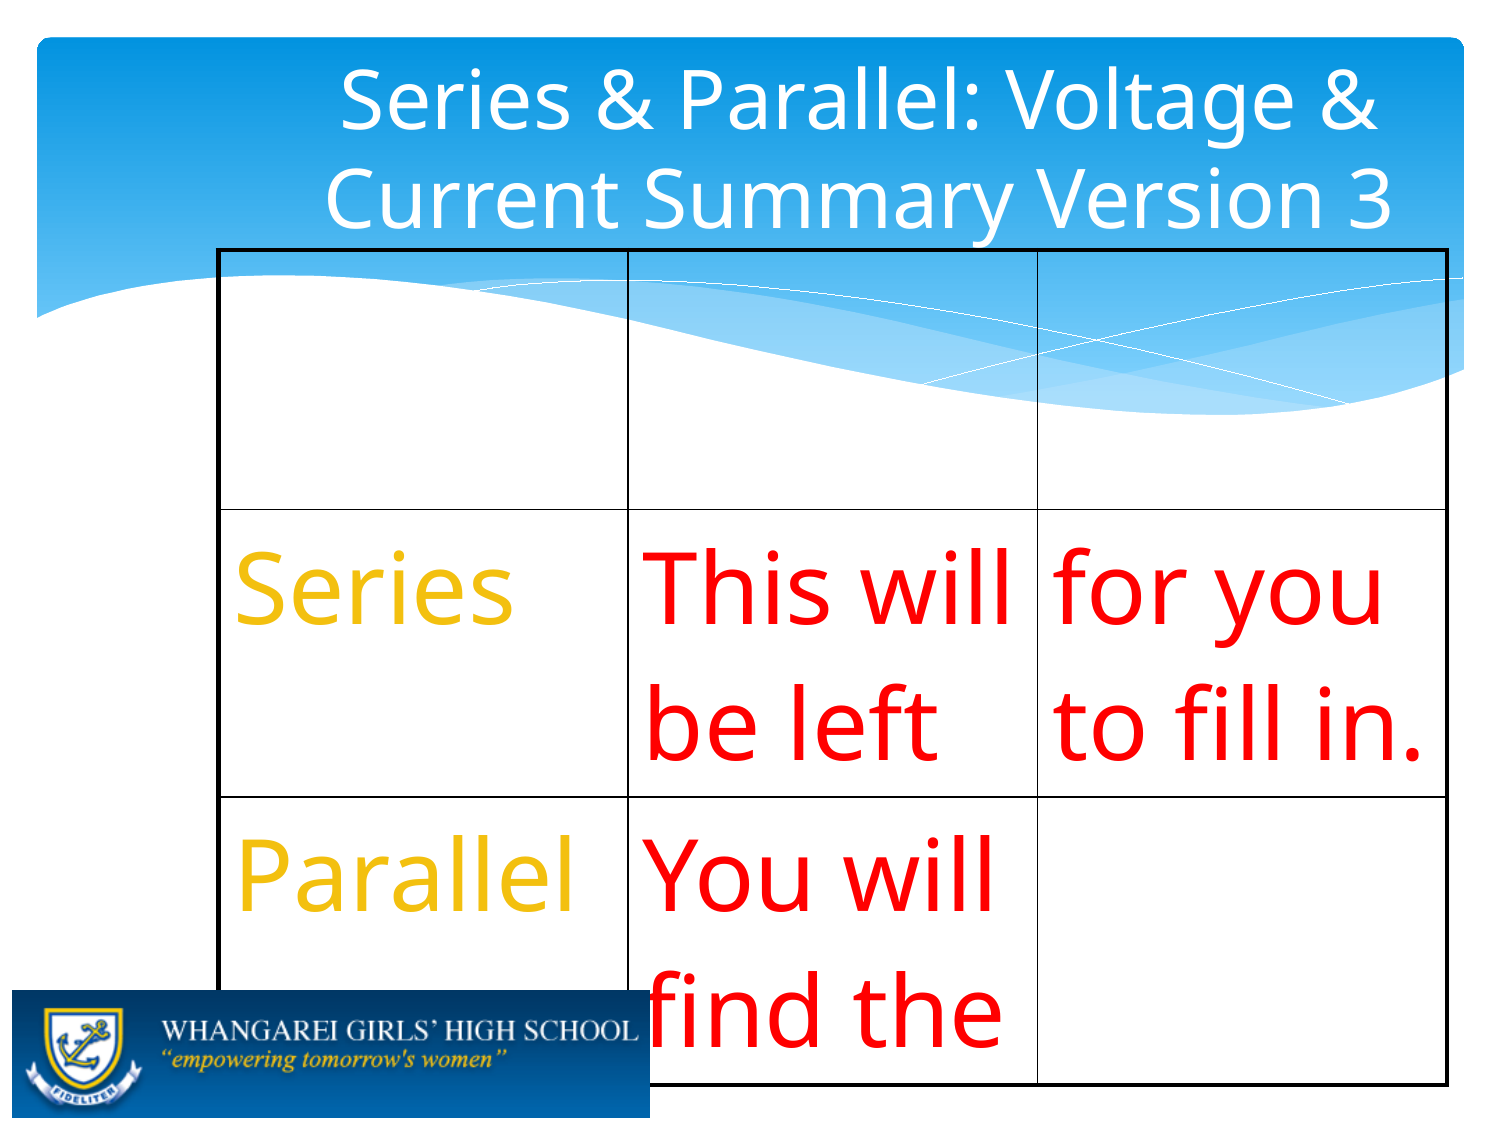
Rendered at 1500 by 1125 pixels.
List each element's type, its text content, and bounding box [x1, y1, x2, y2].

table_cell for you to fill in. [1038, 510, 1445, 796]
table_header [1038, 252, 1445, 509]
picture [12, 990, 651, 1118]
table_cell Parallel [221, 798, 627, 988]
table_cell You will find the [629, 798, 1037, 1083]
table_header [221, 252, 627, 509]
table_header [629, 252, 1037, 509]
table_cell [1038, 798, 1445, 1083]
title Series & Parallel: Voltage & Current Summary Version 3 [253, 37, 1466, 255]
table_cell This will be left [629, 510, 1037, 796]
table_cell Series [221, 510, 627, 796]
